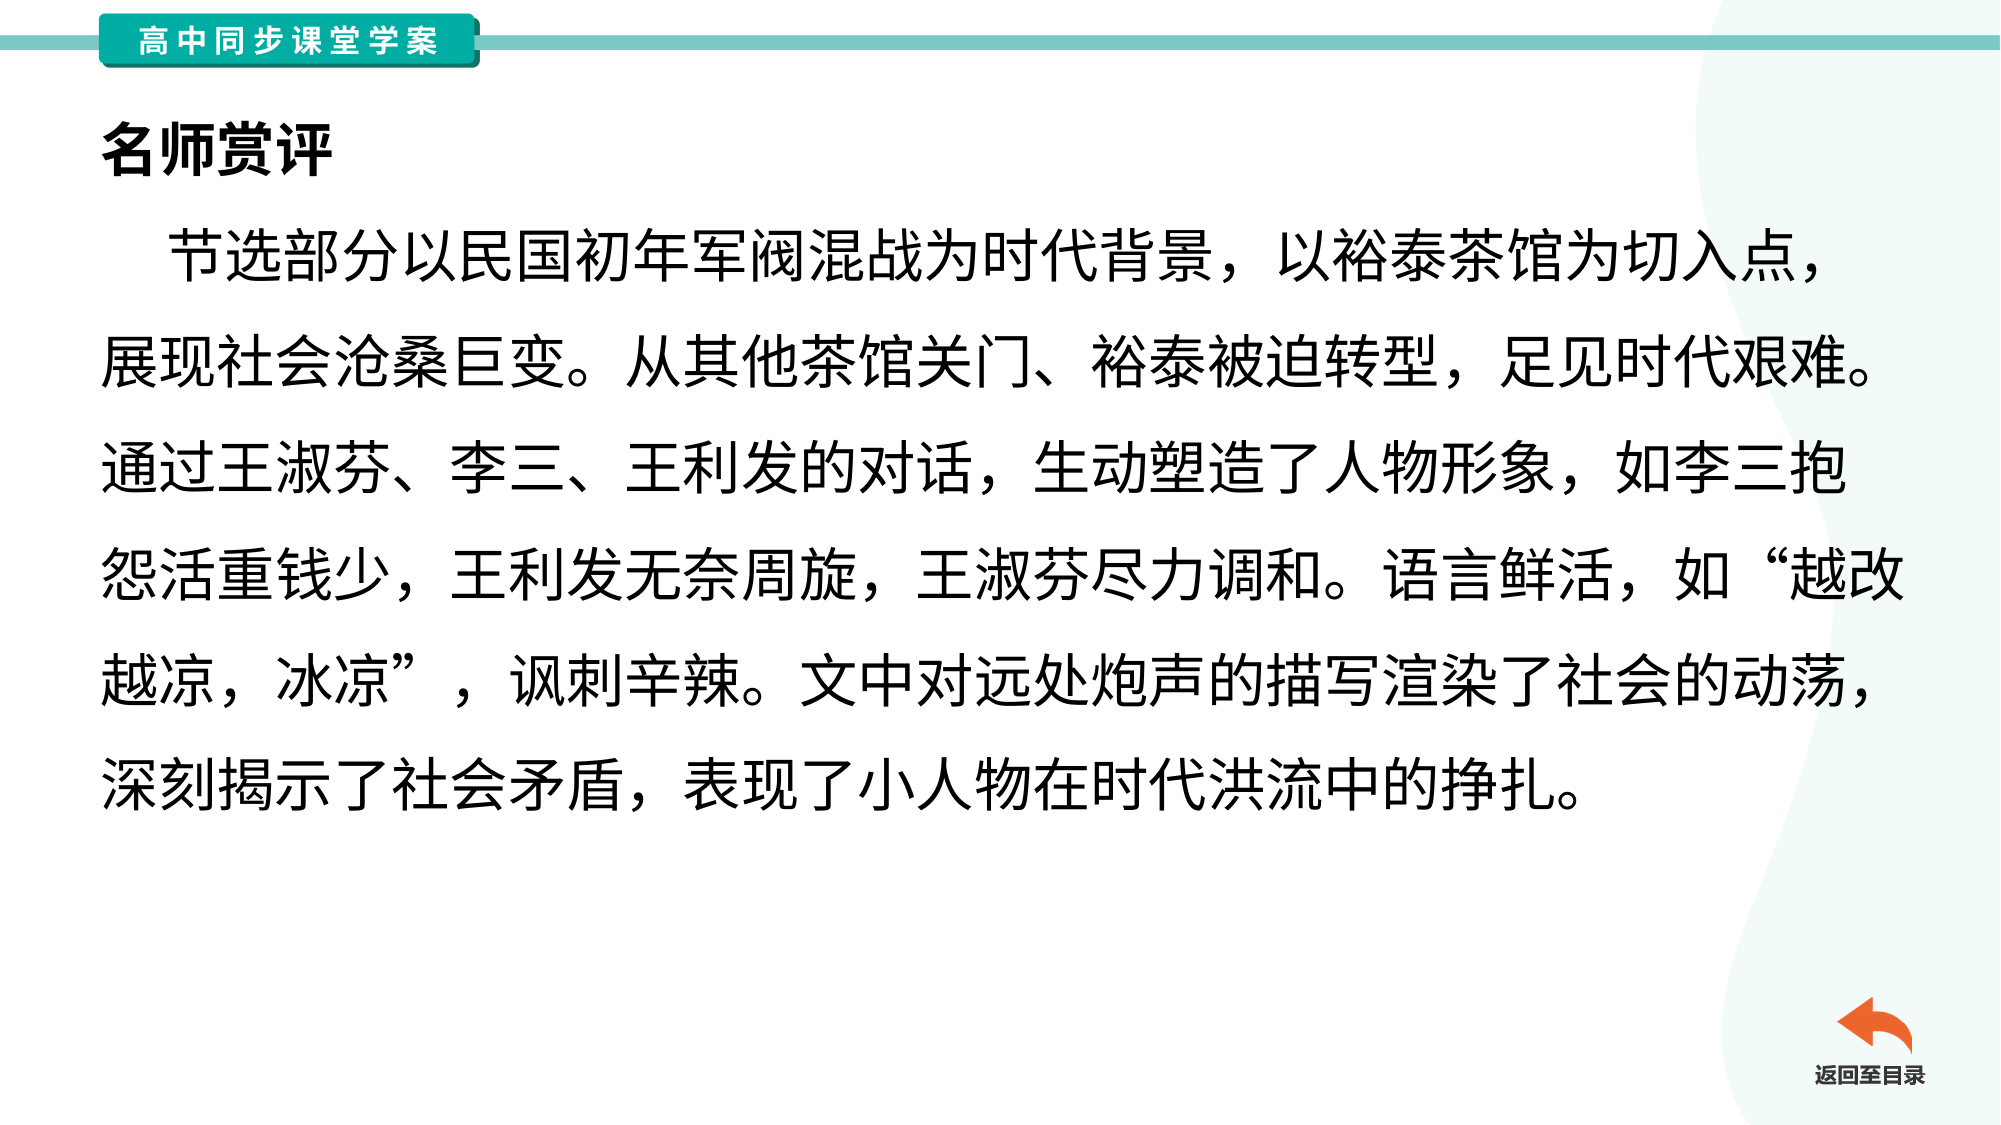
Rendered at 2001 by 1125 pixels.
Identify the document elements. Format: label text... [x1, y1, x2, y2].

text_box 名师赏评 节选部分以民国初年军阀混战为时代背景，以裕泰茶馆为切入点， 展现社会沧桑巨变。从其他茶馆关门、裕泰被迫转型，足见时代艰难。 通过王淑芬、李三、王利发的对话，生动塑造了人物形象，如李三抱 怨活重钱少，王利发无奈周旋，王淑芬尽力调和。语言鲜活，如“越改 越凉，冰凉”，讽刺辛辣。文中对远处炮声的描写渲染了社会的动荡， 深刻揭示了社会矛盾，表现了小人物在时代洪流中的挣扎。 [100, 76, 1899, 808]
picture [0, 0, 2000, 1125]
